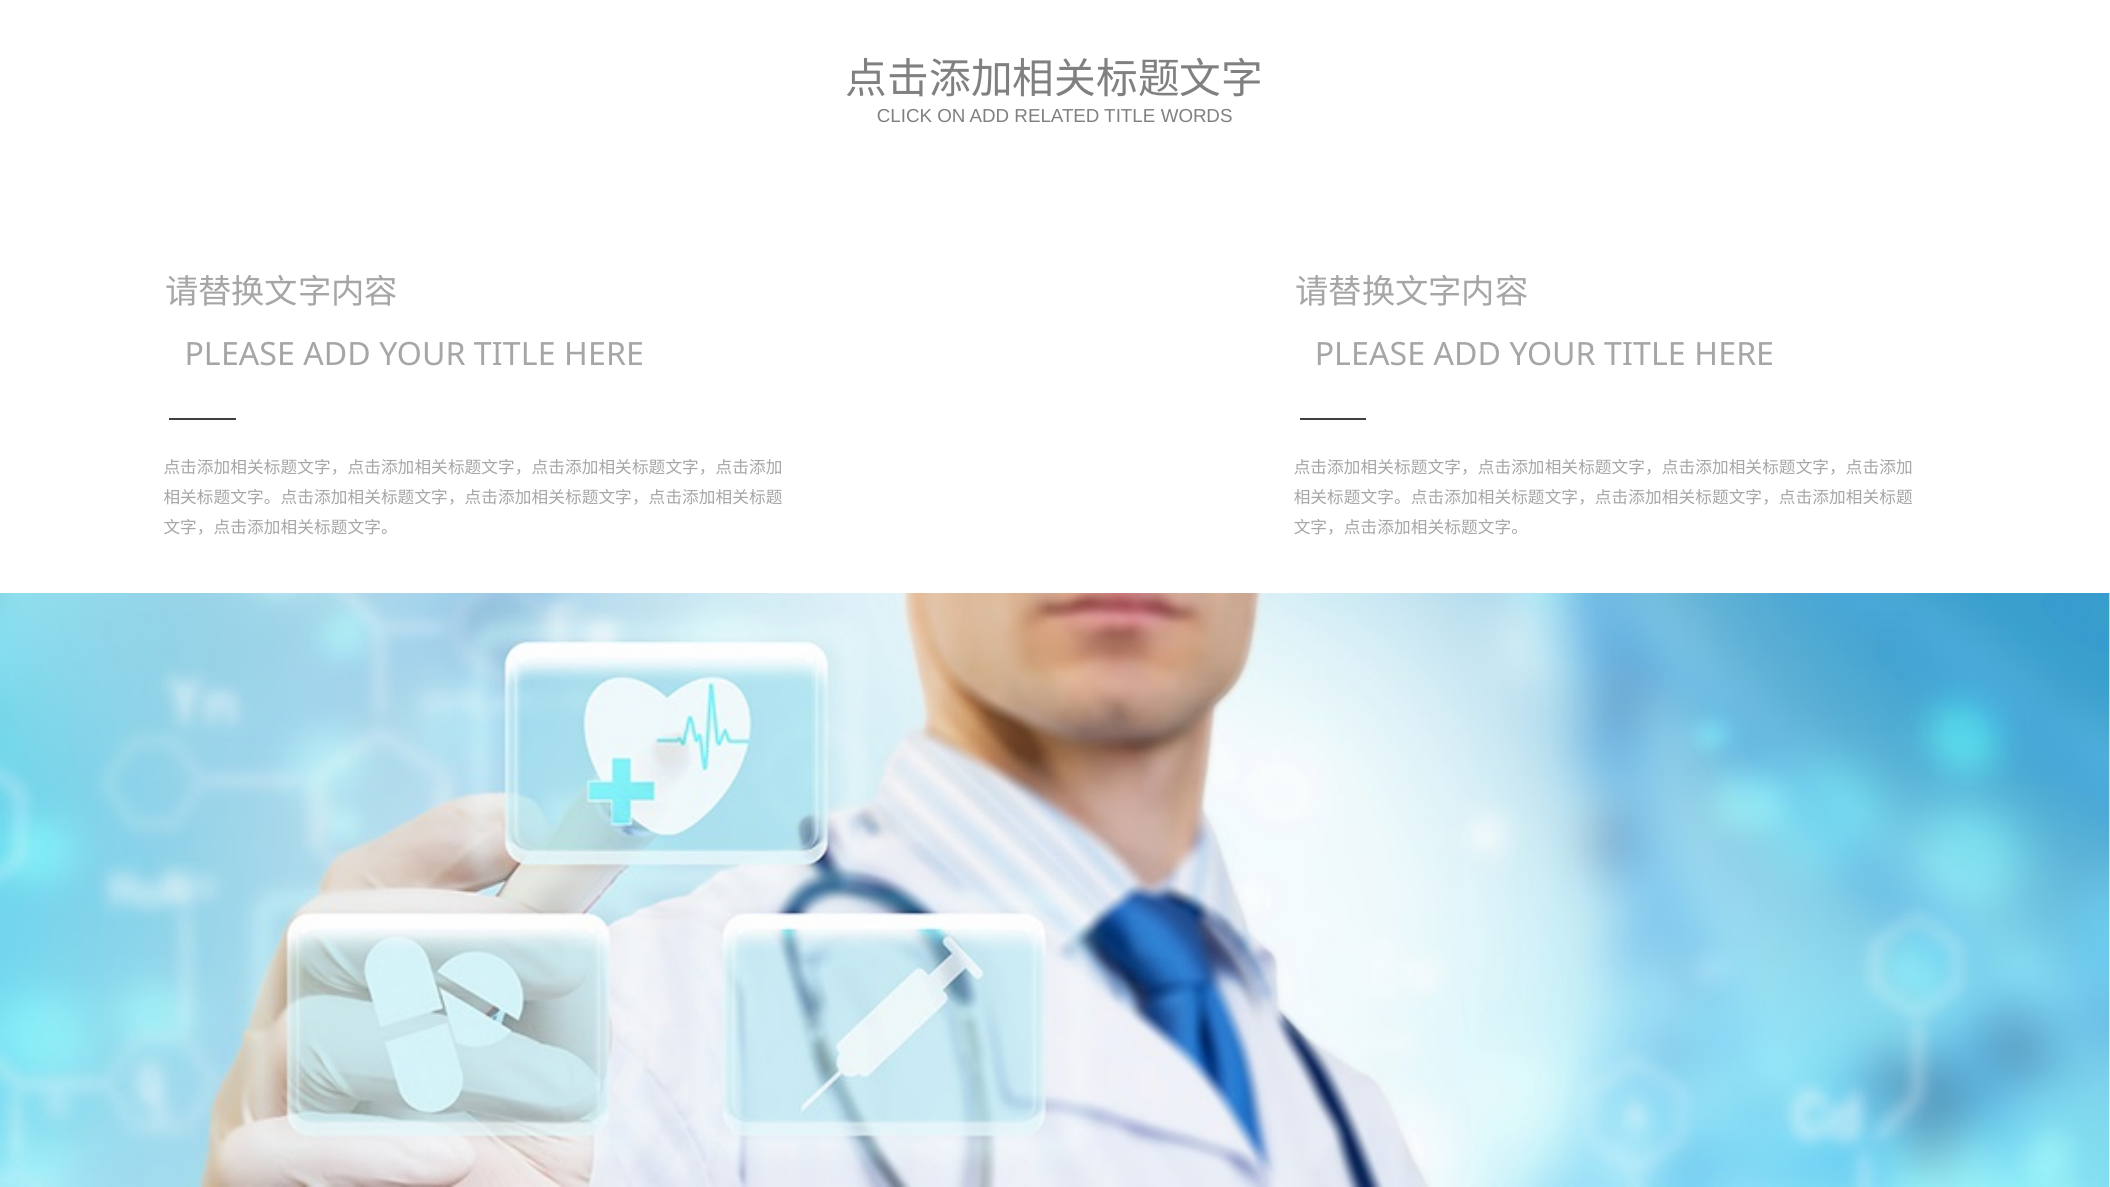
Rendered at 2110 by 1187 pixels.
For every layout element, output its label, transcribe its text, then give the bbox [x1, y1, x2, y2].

text_box CLICK ON ADD RELATED TITLE WORDS [852, 95, 1257, 130]
text_box 点击添加相关标题文字 [803, 44, 1307, 107]
text_box [0, 592, 2110, 1187]
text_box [148, 262, 799, 542]
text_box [1279, 262, 1929, 542]
